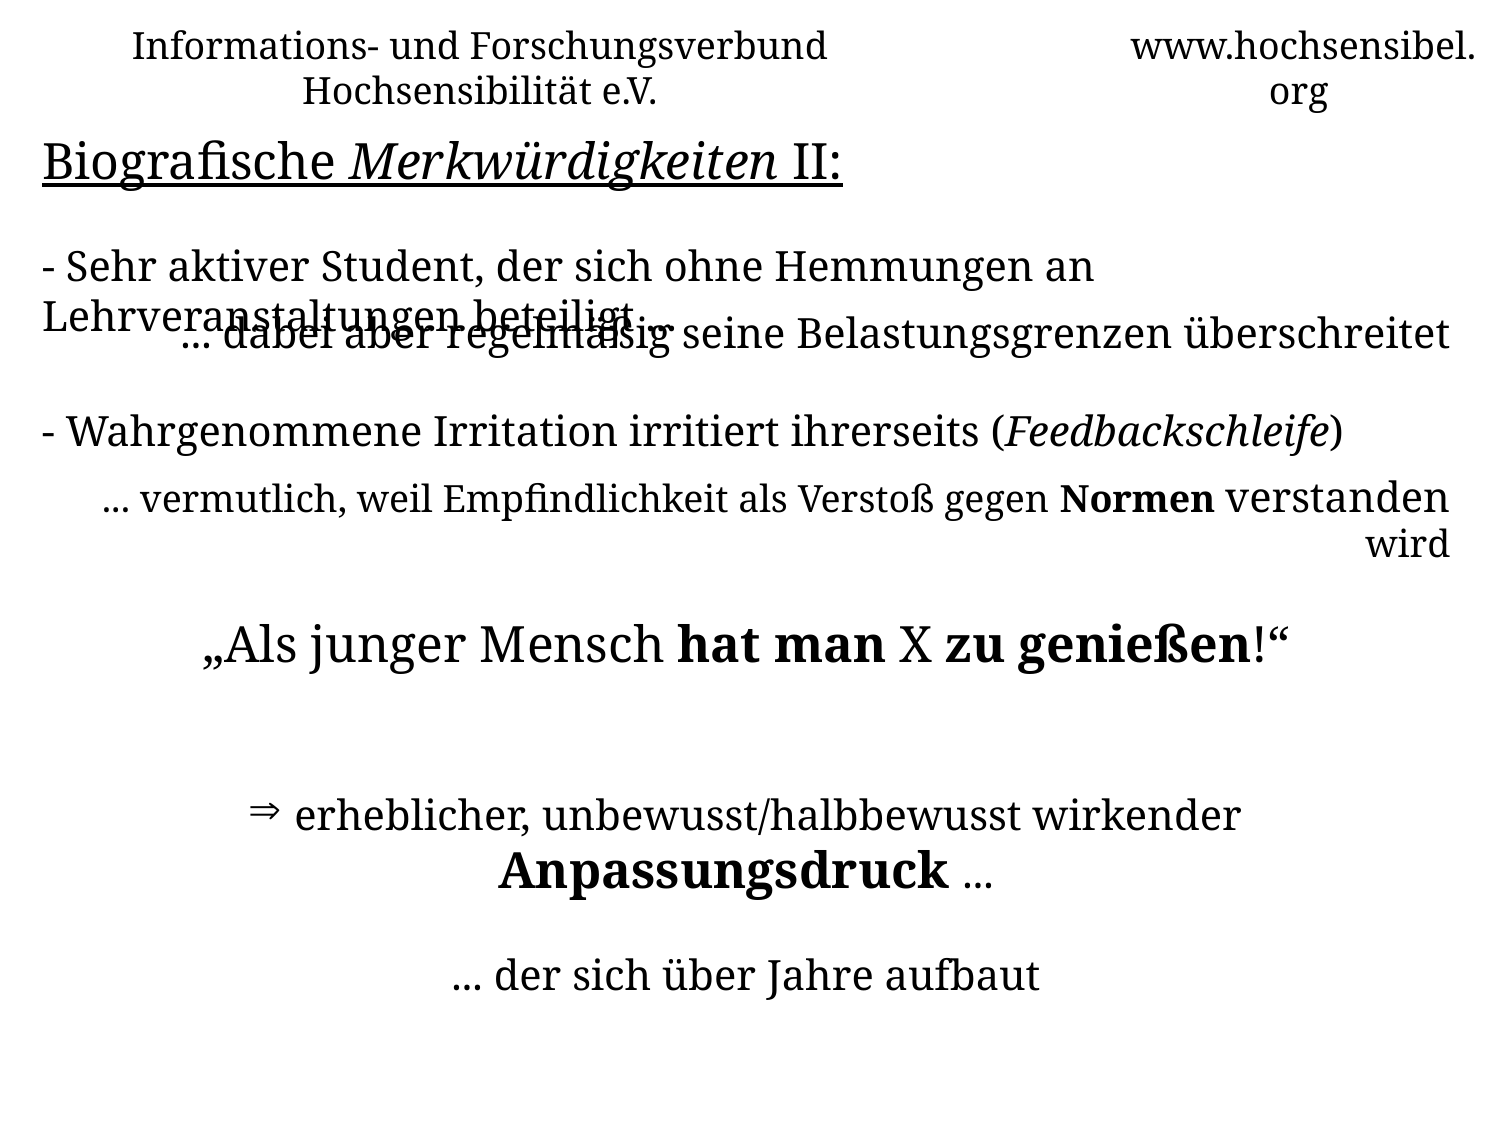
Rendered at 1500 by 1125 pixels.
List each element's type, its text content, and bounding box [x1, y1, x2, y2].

text_box ... dabei aber regelmäßig seine Belastungsgrenzen überschreitet [27, 298, 1466, 364]
title Biografische Merkwürdigkeiten II: - Sehr aktiver Student, der sich ohne Hemmungen an Lehrveranstaltungen beteiligt ... [27, 122, 1466, 298]
text_box - Wahrgenommene Irritation irritiert ihrerseits (Feedbackschleife) [27, 397, 1466, 463]
text_box Informations- und Forschungsverbund Hochsensibilität e.V. [0, 14, 961, 120]
text_box www.hochsensibel.org [1107, 14, 1500, 120]
text_box ... vermutlich, weil Empfindlichkeit als Verstoß gegen Normen verstanden wird [27, 463, 1466, 573]
text_box „Als junger Mensch hat man X zu genießen!“ [27, 604, 1466, 680]
text_box erheblicher, unbewusst/halbbewusst wirkender Anpassungsdruck ... ... der sich über Jahre aufbaut [27, 781, 1466, 1057]
